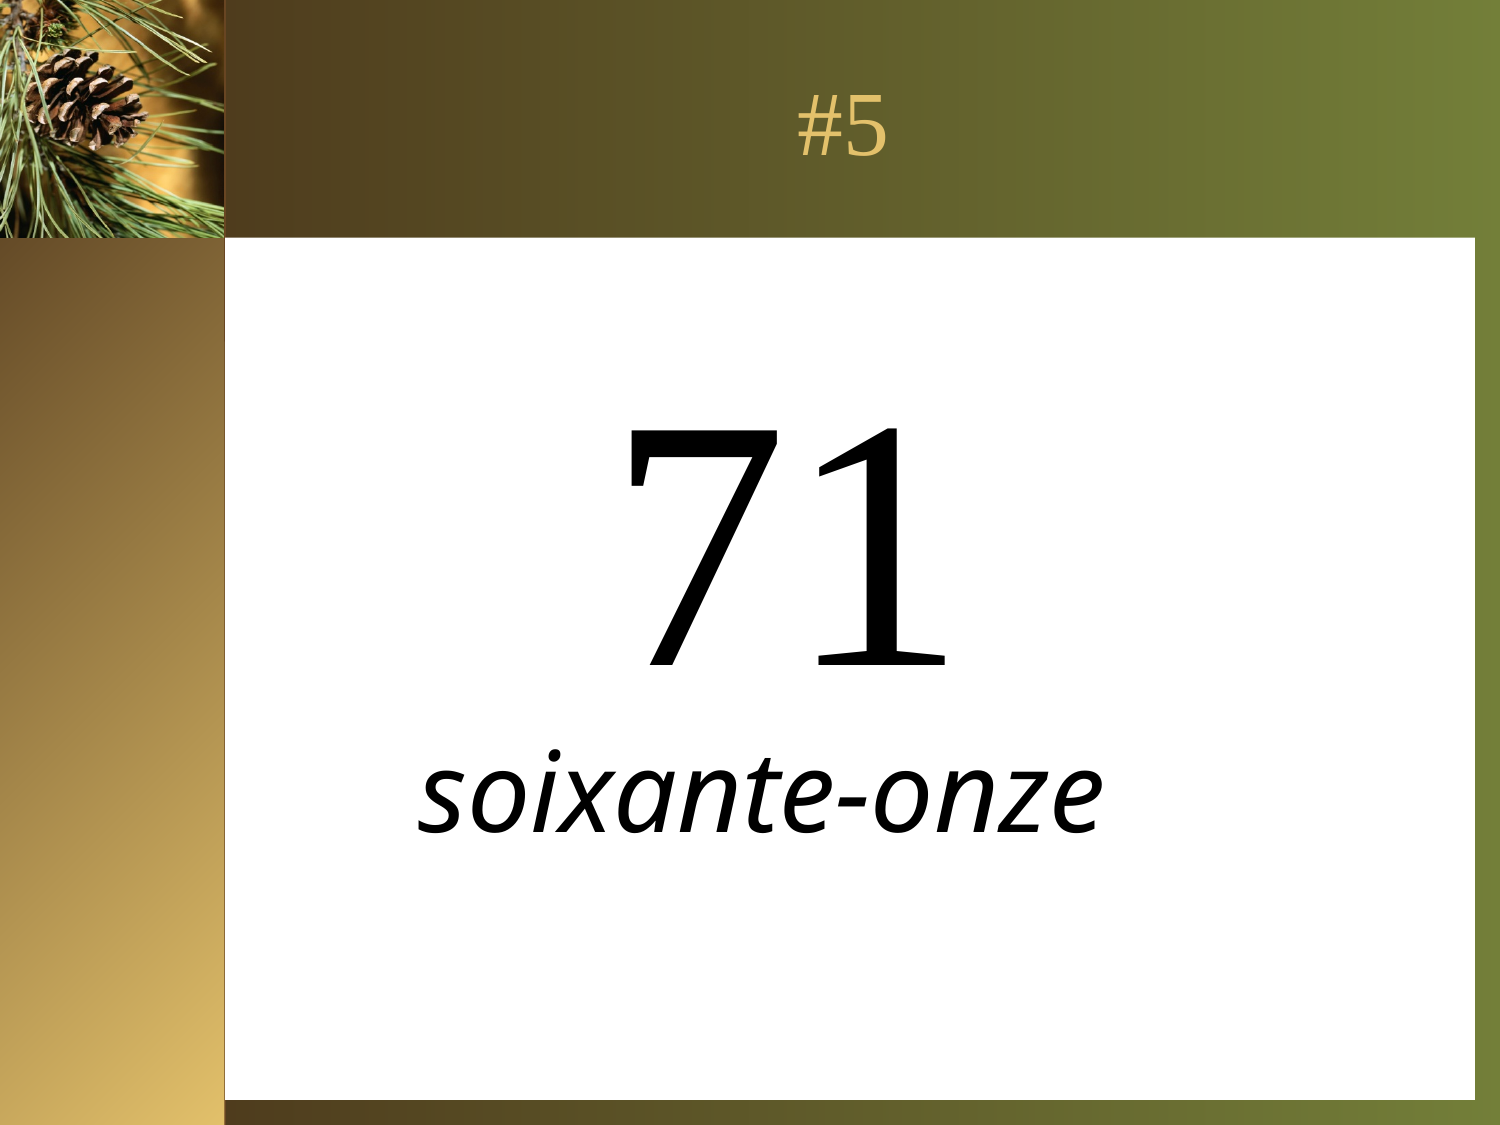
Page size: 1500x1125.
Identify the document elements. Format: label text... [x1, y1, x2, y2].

text_box 71 [437, 299, 1138, 712]
text_box soixante-onze [124, 712, 1400, 886]
picture [0, 0, 224, 238]
title #5 [249, 24, 1438, 213]
